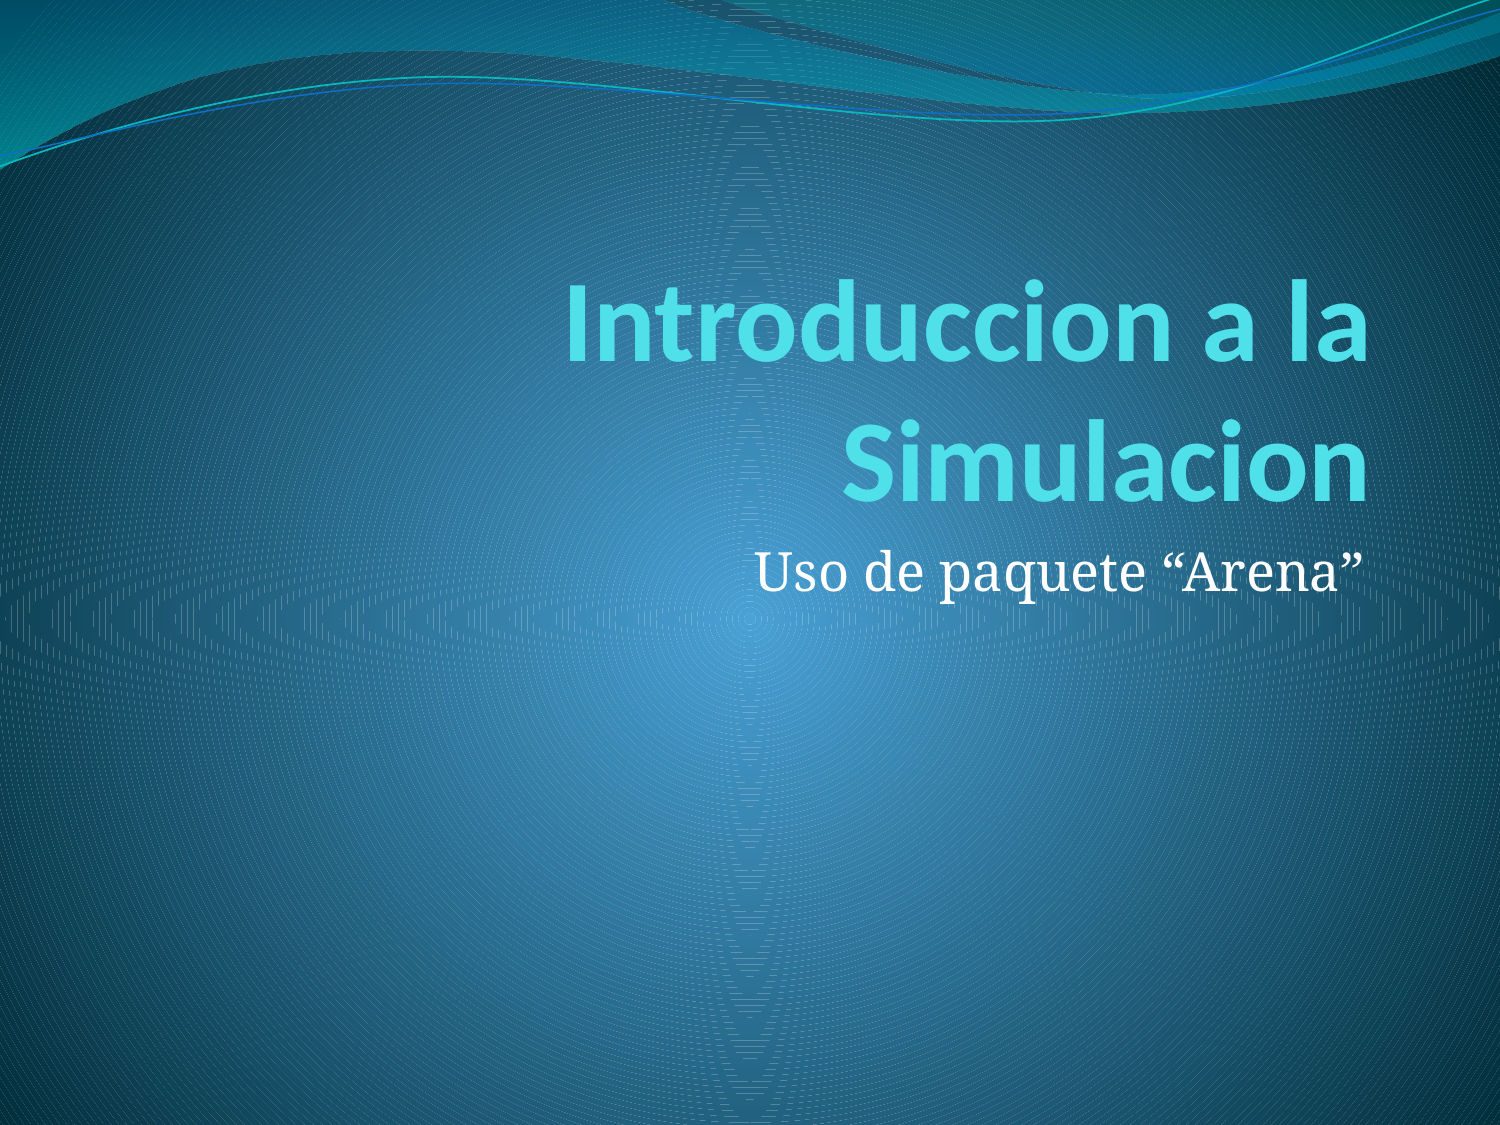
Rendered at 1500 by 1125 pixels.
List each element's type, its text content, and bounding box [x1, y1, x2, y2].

subtitle Uso de paquete “Arena” [87, 529, 1376, 818]
title Introduccion a la Simulacion [87, 224, 1376, 525]
